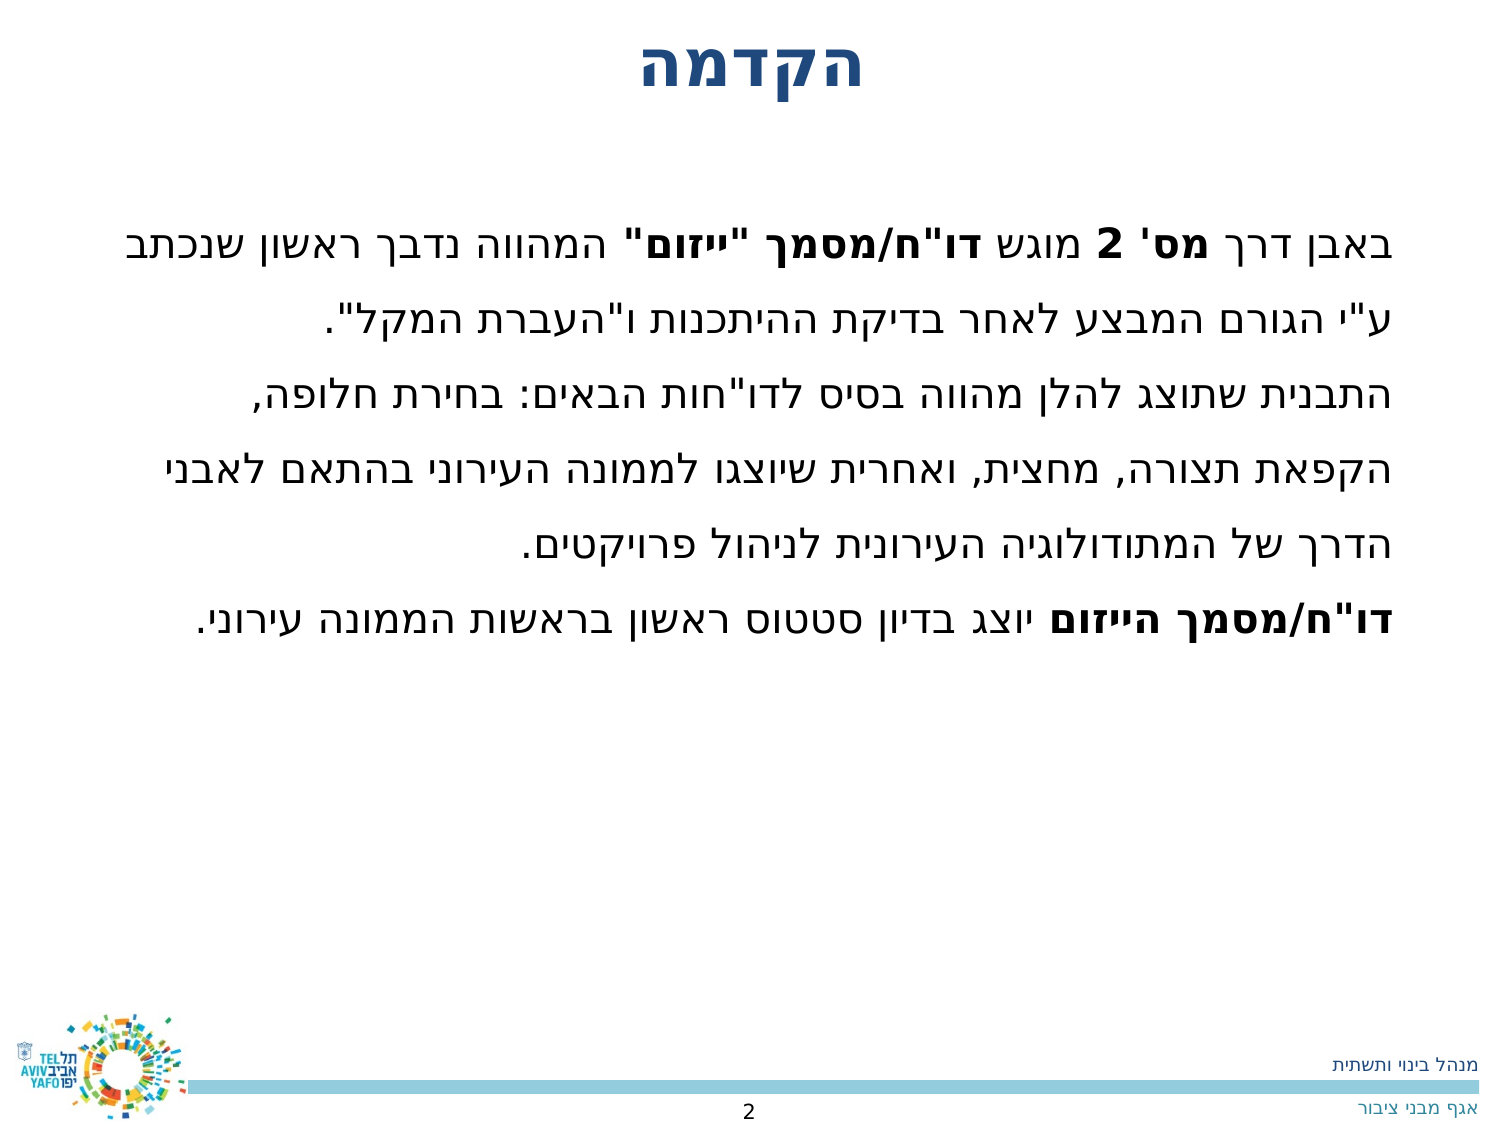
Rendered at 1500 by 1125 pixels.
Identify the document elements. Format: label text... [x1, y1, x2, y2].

text_box באבן דרך מס' 2 מוגש דו"ח/מסמך "ייזום" המהווה נדבך ראשון שנכתב ע"י הגורם המבצע לאחר בדיקת ההיתכנות ו"העברת המקל". התבנית שתוצג להלן מהווה בסיס לדו"חות הבאים: בחירת חלופה, הקפאת תצורה, מחצית, ואחרית שיוצגו לממונה העירוני בהתאם לאבני הדרך של המתודולוגיה העירונית לניהול פרויקטים. דו"ח/מסמך הייזום יוצג בדיון סטטוס ראשון בראשות הממונה עירוני. [88, 184, 1484, 650]
text_box הקדמה [348, 7, 1157, 112]
picture [15, 1012, 188, 1121]
